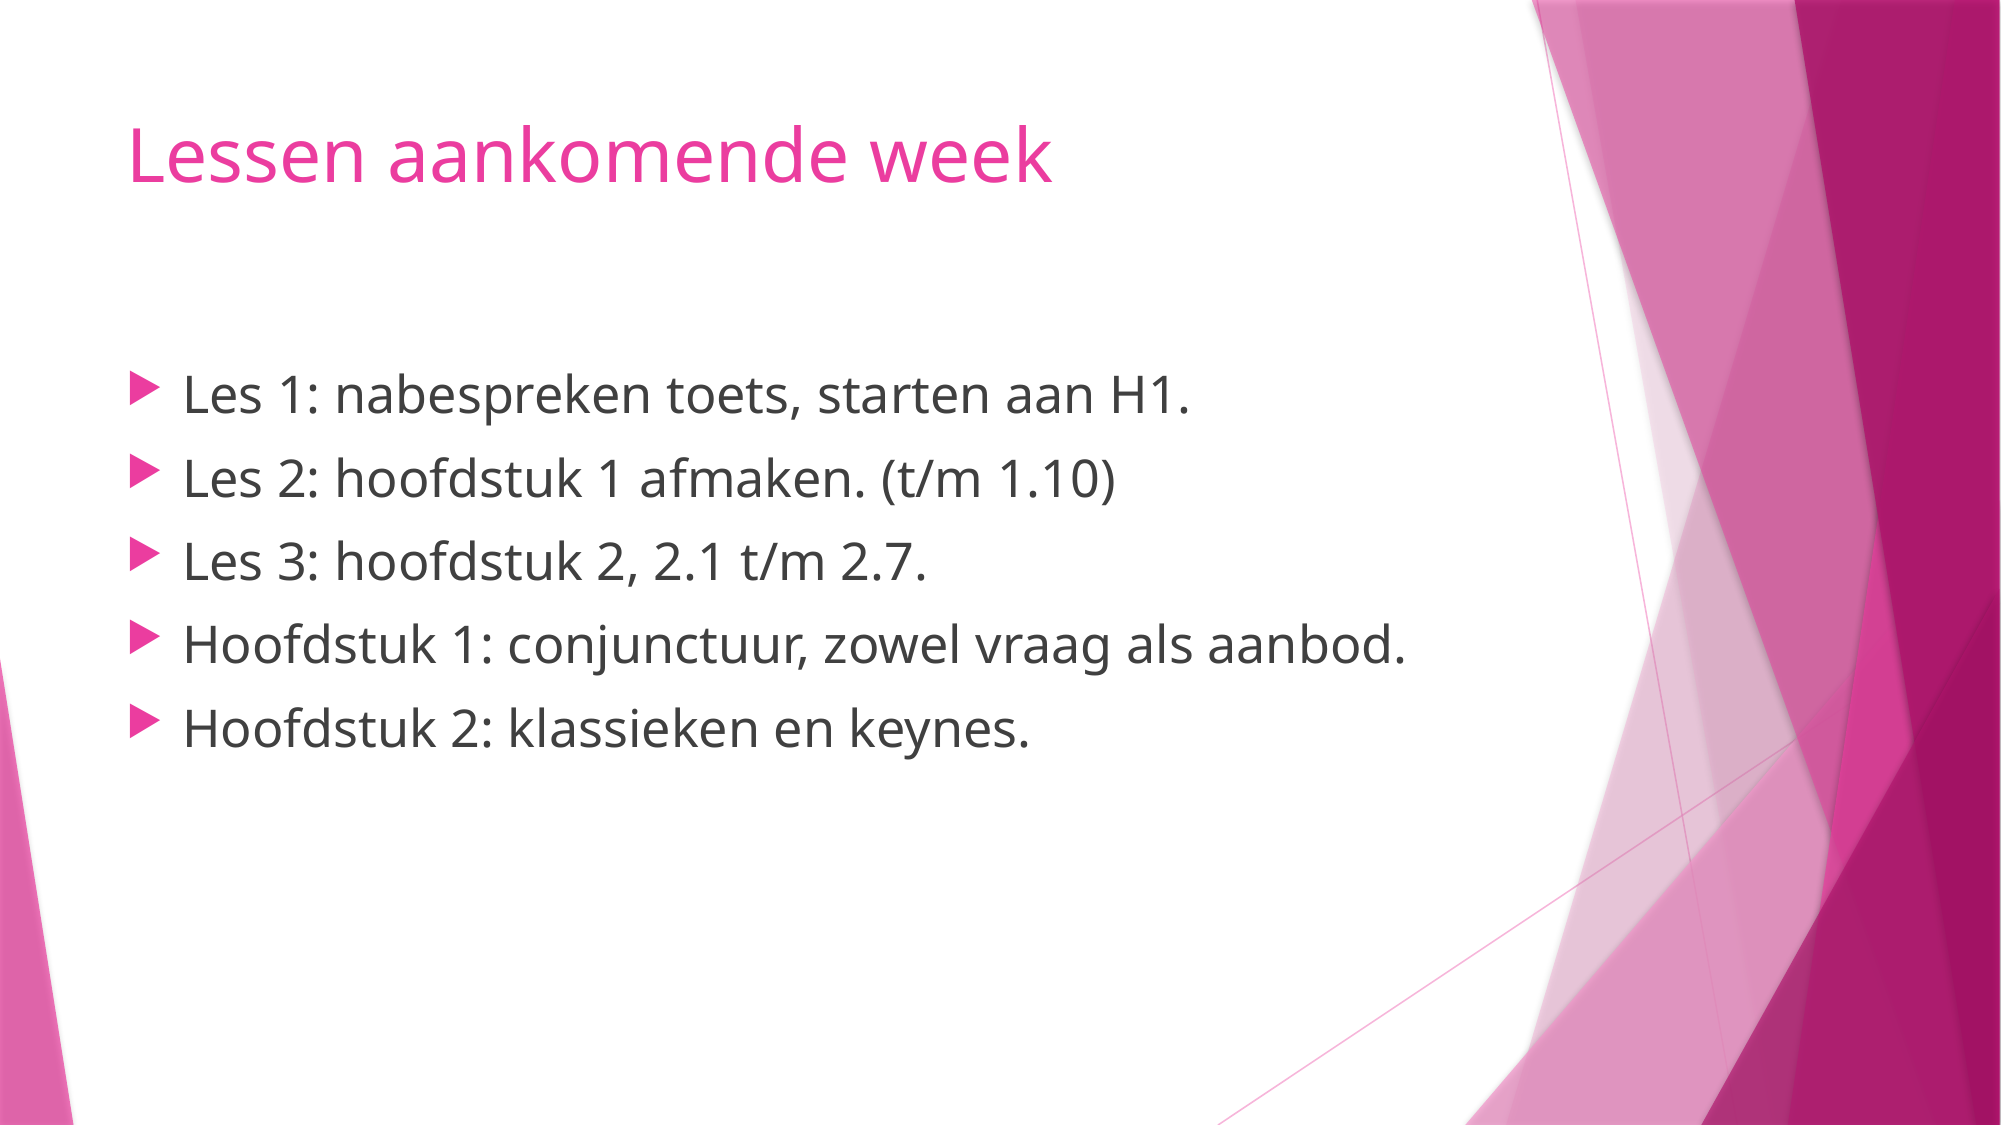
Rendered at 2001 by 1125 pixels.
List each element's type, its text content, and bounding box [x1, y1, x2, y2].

title Lessen aankomende week [111, 99, 1522, 317]
list Les 1: nabespreken toets, starten aan H1. Les 2: hoofdstuk 1 afmaken. (t/m 1.10) Les 3: hoofdstuk 2, 2.1 t/m 2.7. Hoofdstuk 1: conjunctuur, zowel vraag als aanbod. Hoofdstuk 2: klassieken en keynes. [111, 354, 1522, 992]
